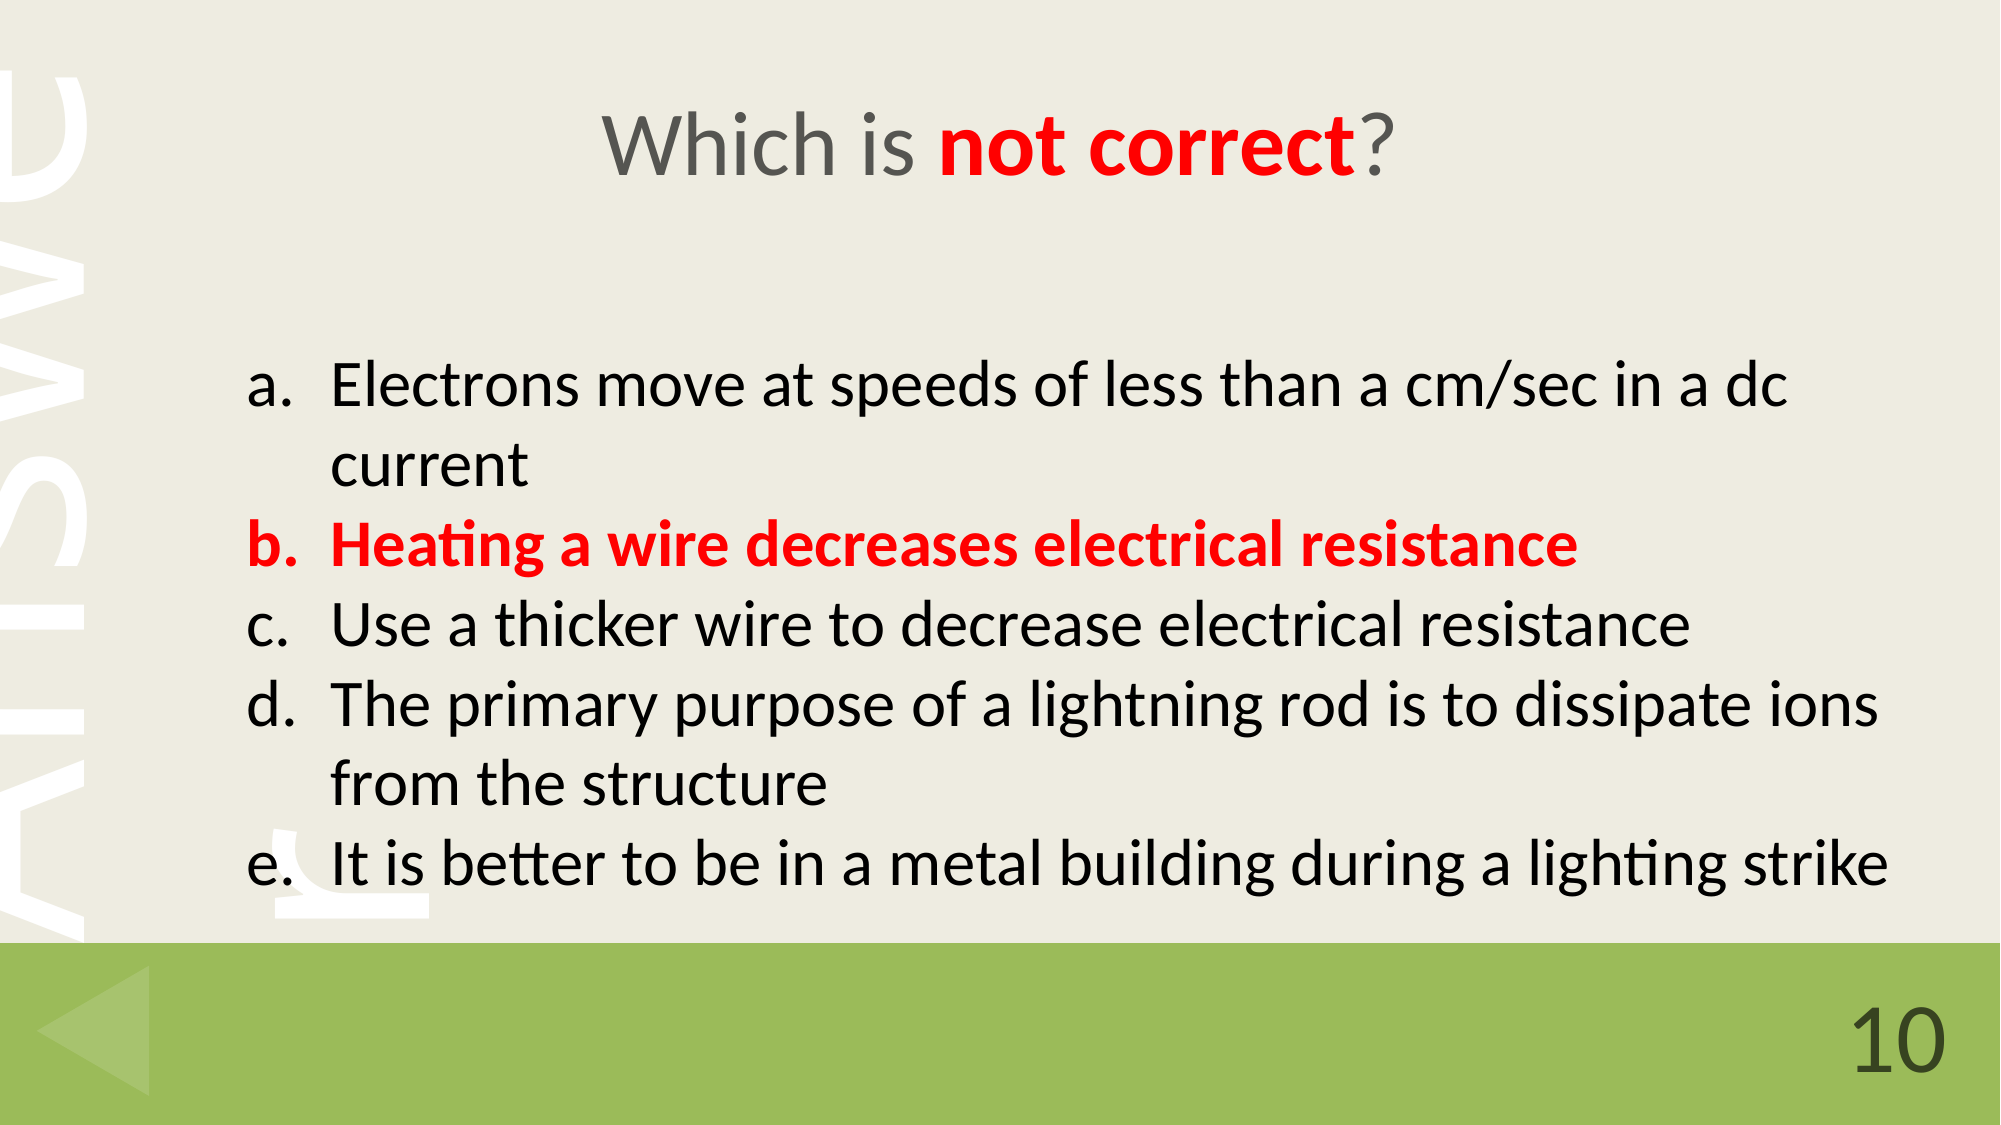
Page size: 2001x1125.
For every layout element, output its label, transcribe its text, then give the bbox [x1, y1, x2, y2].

title Which is not correct? [99, 45, 1900, 233]
list 10 [1494, 967, 1963, 1097]
list Electrons move at speeds of less than a cm/sec in a dc current Heating a wire decreases electrical resistance Use a thicker wire to decrease electrical resistance The primary purpose of a lightning rod is to dissipate ions from the structure It is better to be in a metal building during a lighting strike [231, 307, 1941, 932]
